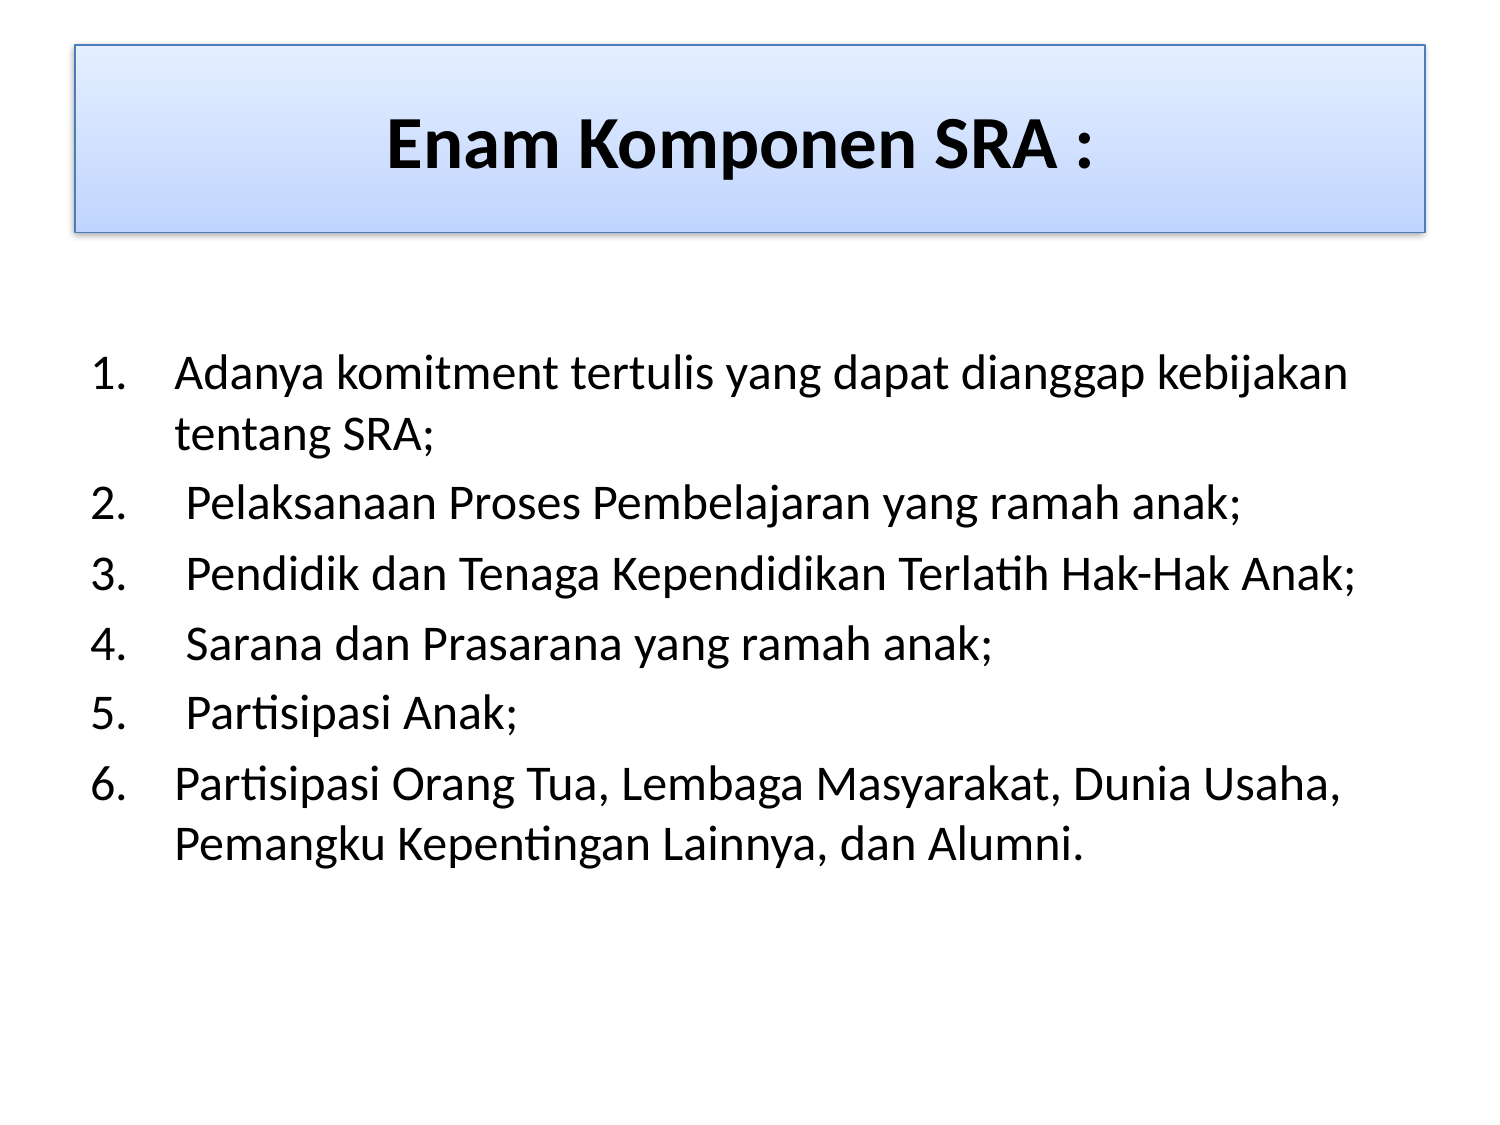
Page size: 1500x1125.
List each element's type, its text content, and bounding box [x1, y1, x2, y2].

title Enam Komponen SRA : [74, 44, 1426, 233]
list Adanya komitment tertulis yang dapat dianggap kebijakan tentang SRA; Pelaksanaan Proses Pembelajaran yang ramah anak; Pendidik dan Tenaga Kependidikan Terlatih Hak-Hak Anak; Sarana dan Prasarana yang ramah anak; Partisipasi Anak; Partisipasi Orang Tua, Lembaga Masyarakat, Dunia Usaha, Pemangku Kepentingan Lainnya, dan Alumni. [75, 262, 1425, 1071]
